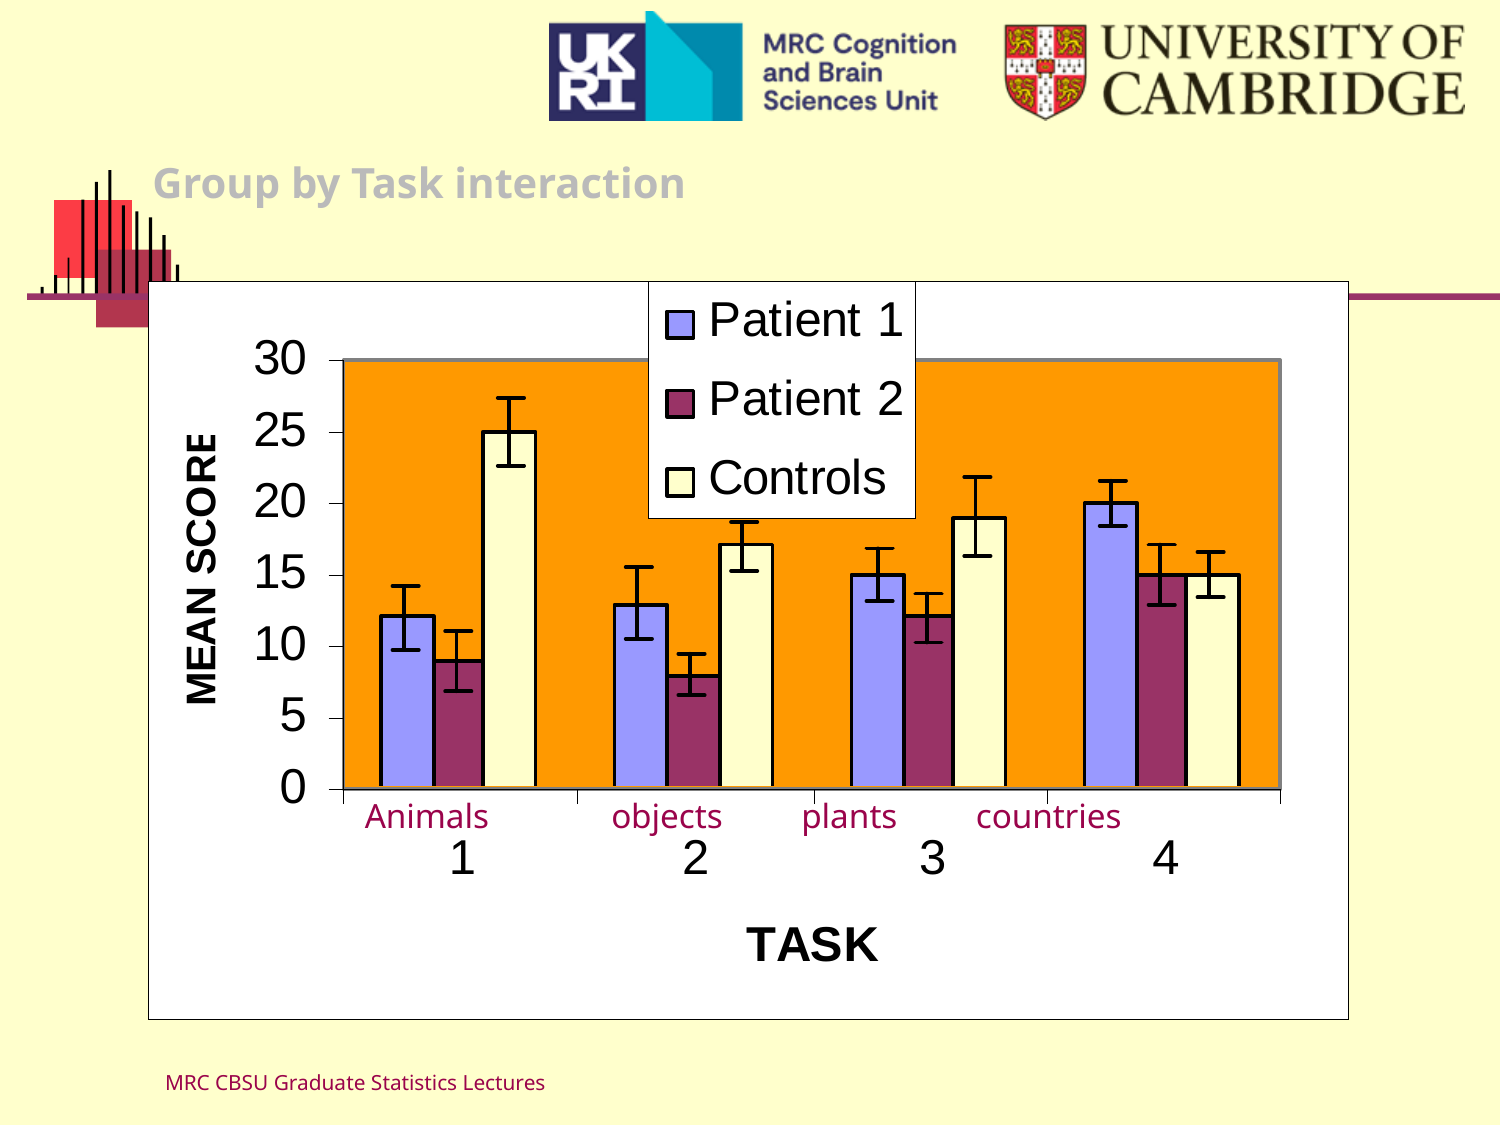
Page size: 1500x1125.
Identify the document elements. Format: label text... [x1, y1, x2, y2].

footer MRC CBSU Graduate Statistics Lectures [149, 1062, 988, 1101]
title Group by Task interaction [137, 137, 988, 233]
picture [549, 11, 1465, 121]
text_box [128, 262, 1371, 1038]
